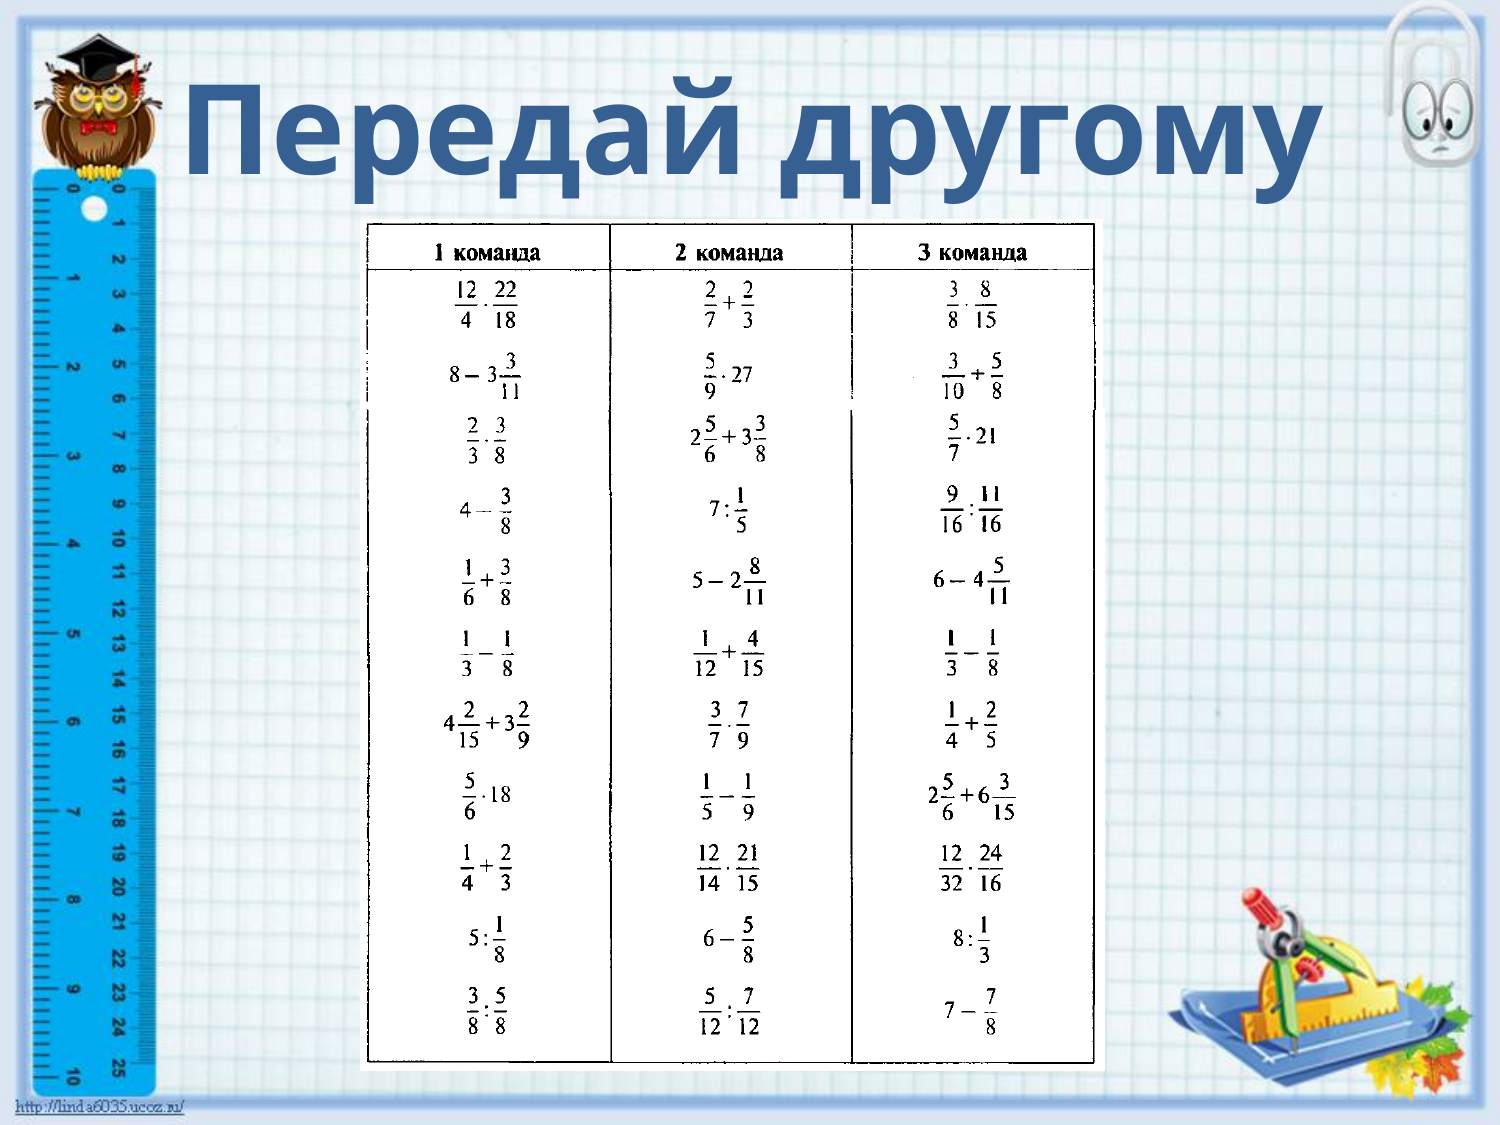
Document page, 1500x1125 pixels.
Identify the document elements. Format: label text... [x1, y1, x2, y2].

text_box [359, 219, 1105, 1071]
title Передай другому [76, 30, 1427, 219]
picture [0, 0, 1500, 1125]
